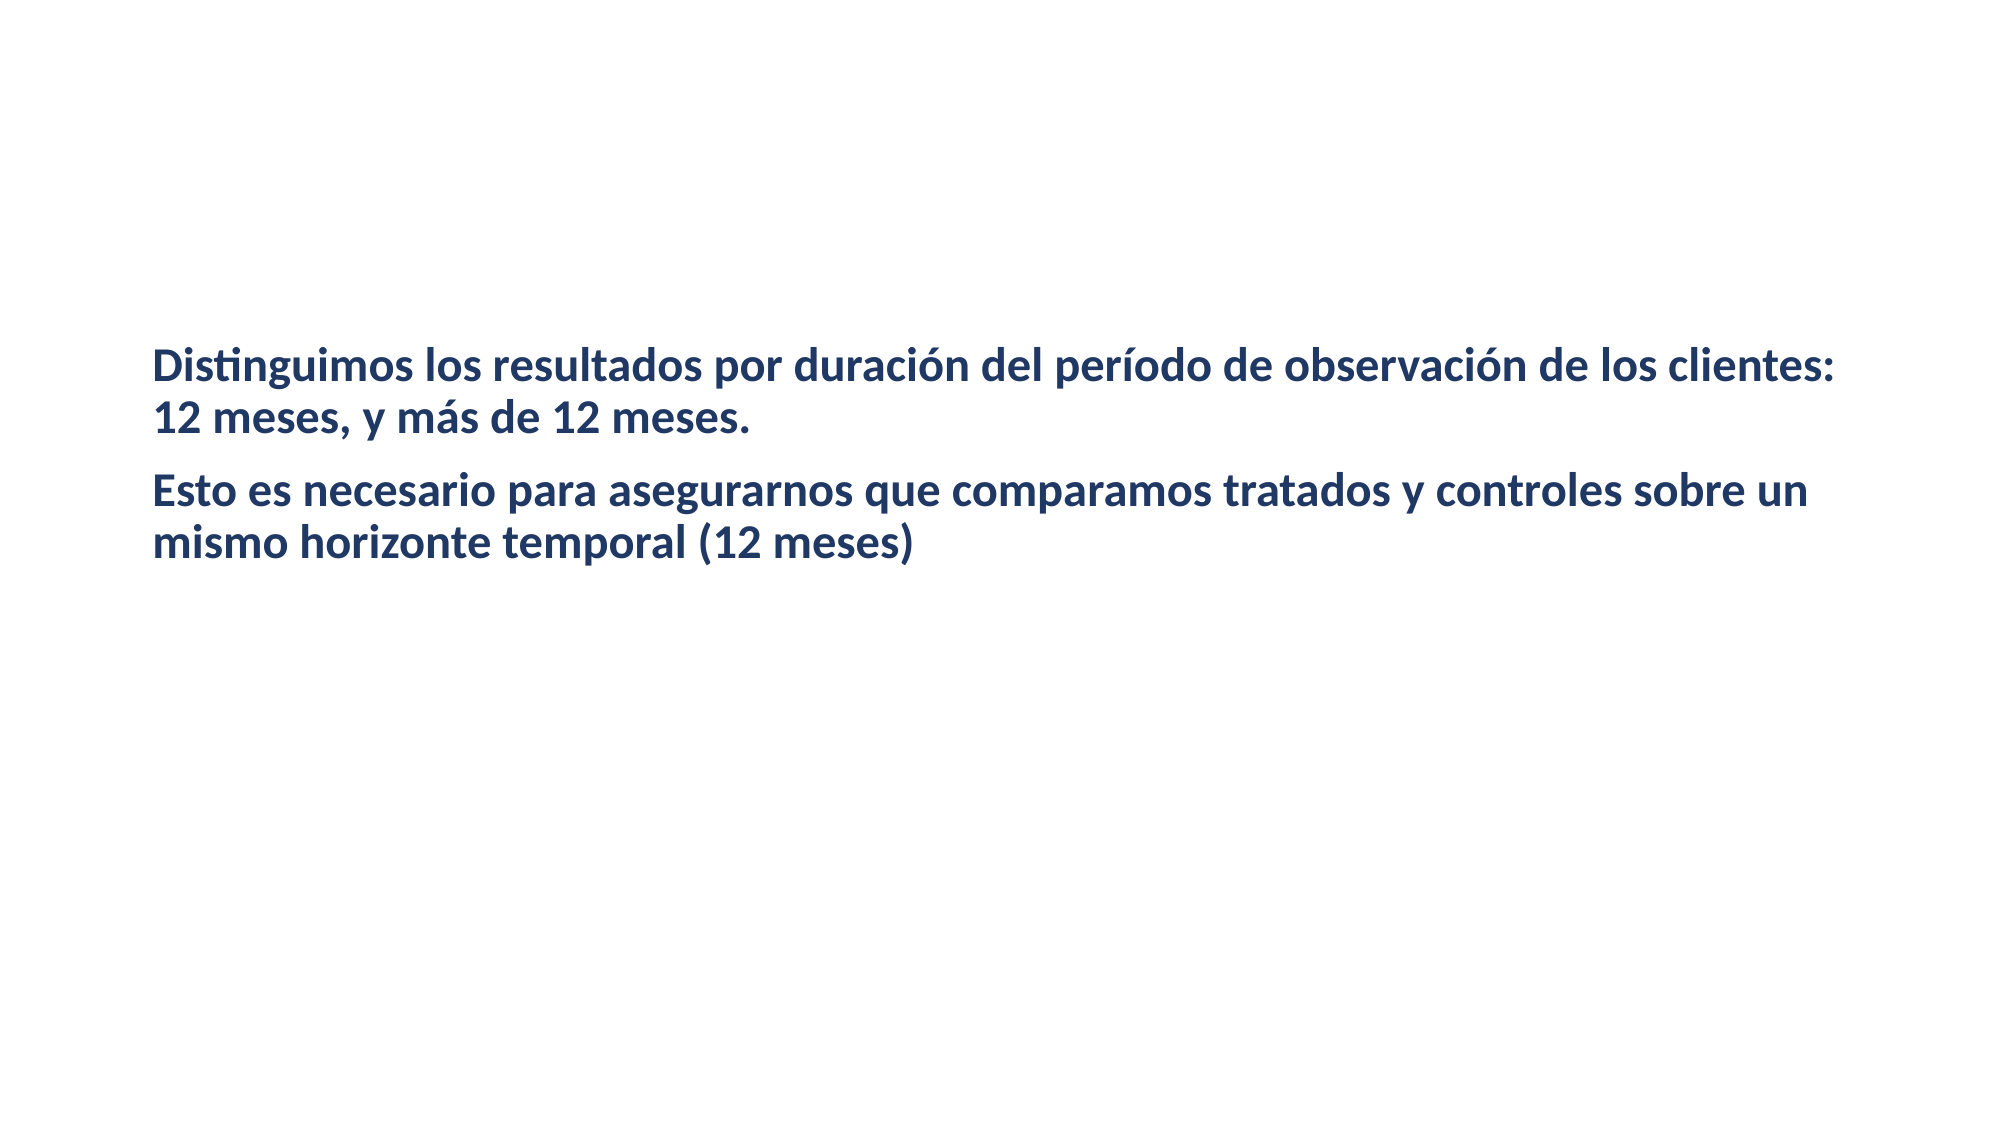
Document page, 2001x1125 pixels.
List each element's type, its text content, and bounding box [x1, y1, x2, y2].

list Distinguimos los resultados por duración del período de observación de los clientes: 12 meses, y más de 12 meses. Esto es necesario para asegurarnos que comparamos tratados y controles sobre un mismo horizonte temporal (12 meses) [137, 332, 1863, 579]
